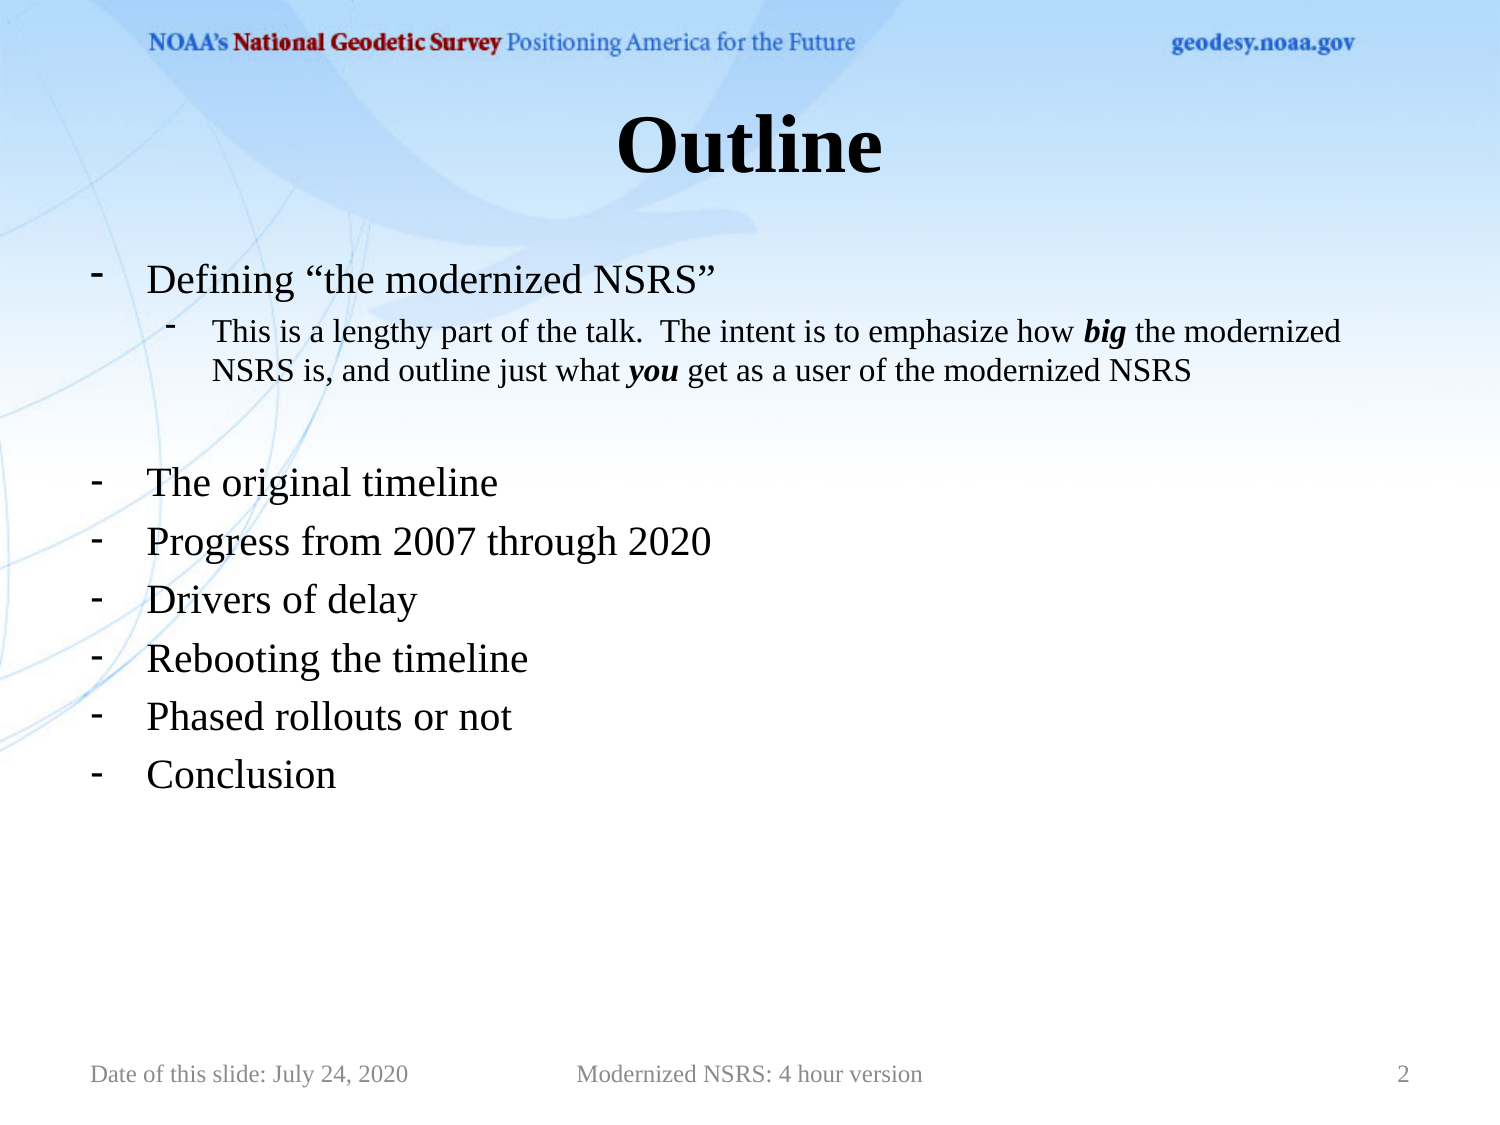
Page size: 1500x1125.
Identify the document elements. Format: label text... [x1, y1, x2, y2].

title Outline [75, 45, 1425, 233]
slide_number 2 [1074, 1042, 1425, 1103]
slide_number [75, 1042, 425, 1103]
list Defining “the modernized NSRS” This is a lengthy part of the talk. The intent is to emphasize how big the modernized NSRS is, and outline just what you get as a user of the modernized NSRS The original timeline Progress from 2007 through 2020 Drivers of delay Rebooting the timeline Phased rollouts or not Conclusion [75, 244, 1425, 987]
picture [0, 0, 1500, 1125]
footer Modernized NSRS: 4 hour version [512, 1042, 988, 1103]
